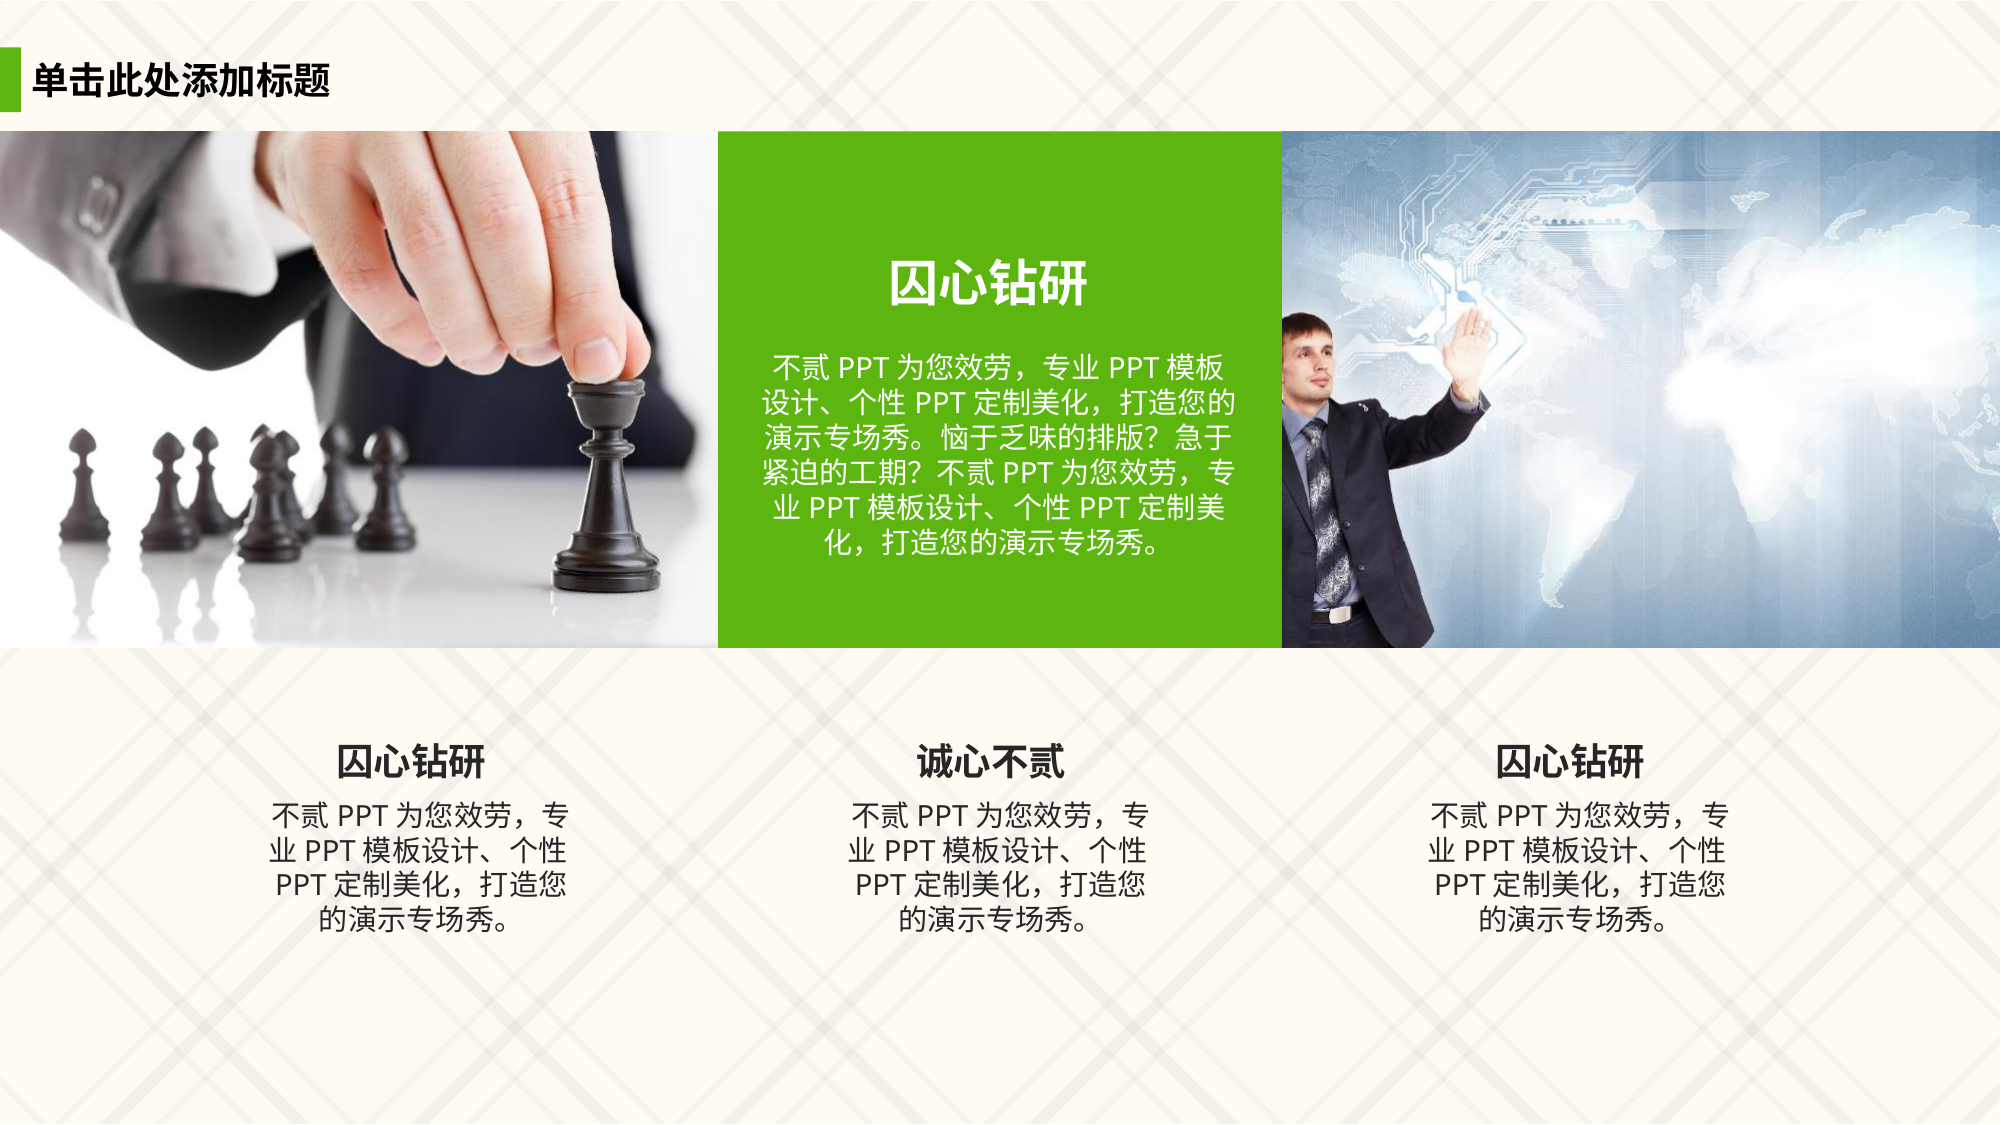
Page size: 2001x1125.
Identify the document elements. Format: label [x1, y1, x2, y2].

text_box [1411, 730, 1750, 946]
text_box [252, 730, 591, 946]
picture [0, 1, 2000, 1124]
text_box [746, 244, 1252, 570]
text_box [0, 47, 363, 113]
text_box [832, 730, 1170, 946]
